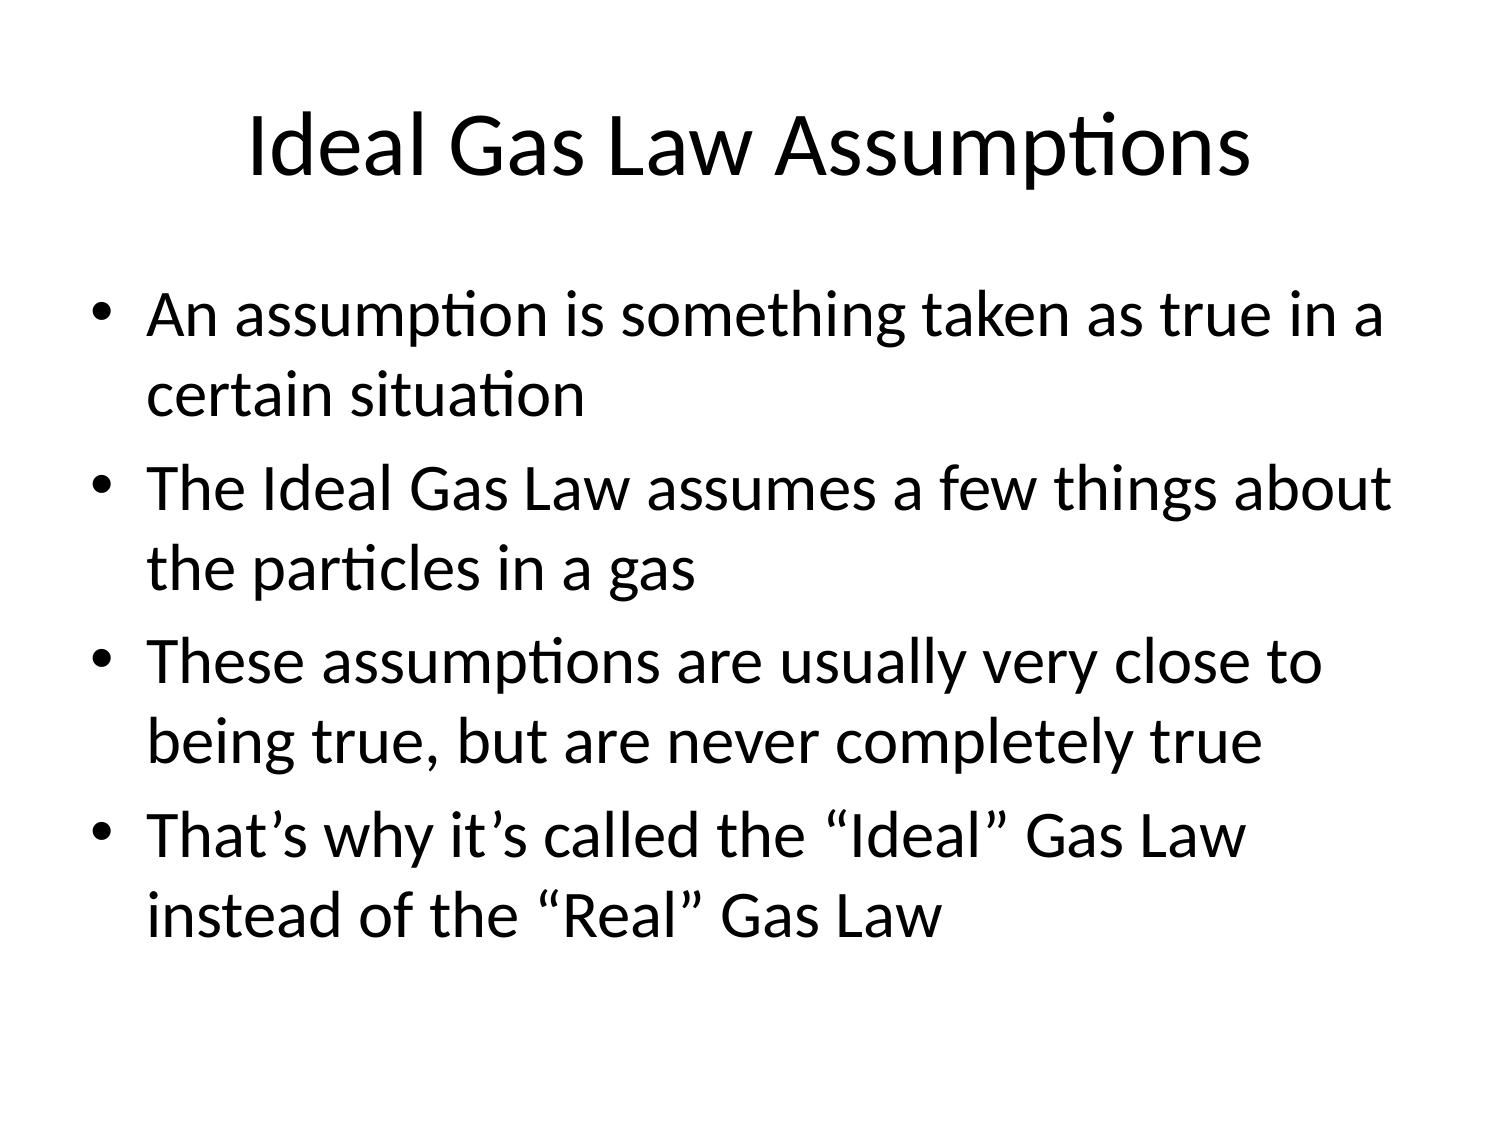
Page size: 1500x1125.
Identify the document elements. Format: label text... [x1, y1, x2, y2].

list An assumption is something taken as true in a certain situation The Ideal Gas Law assumes a few things about the particles in a gas These assumptions are usually very close to being true, but are never completely true That’s why it’s called the “Ideal” Gas Law instead of the “Real” Gas Law [75, 262, 1425, 1075]
title Ideal Gas Law Assumptions [75, 45, 1425, 233]
